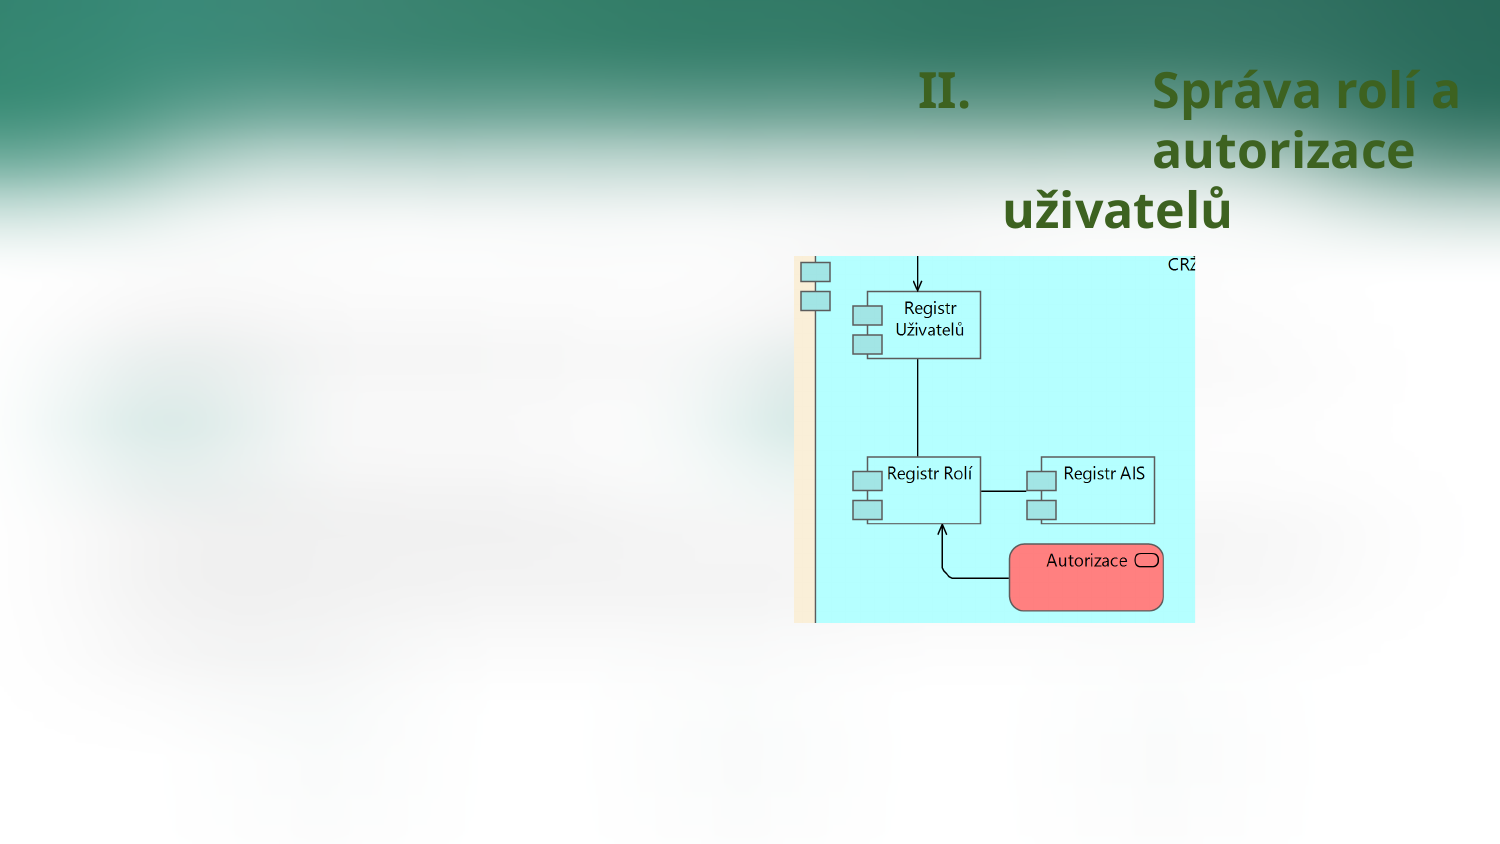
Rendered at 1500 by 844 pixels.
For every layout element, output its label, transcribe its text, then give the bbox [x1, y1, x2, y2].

text_box Správa rolí a autorizace uživatelů [903, 51, 1491, 246]
picture [0, 0, 1500, 844]
